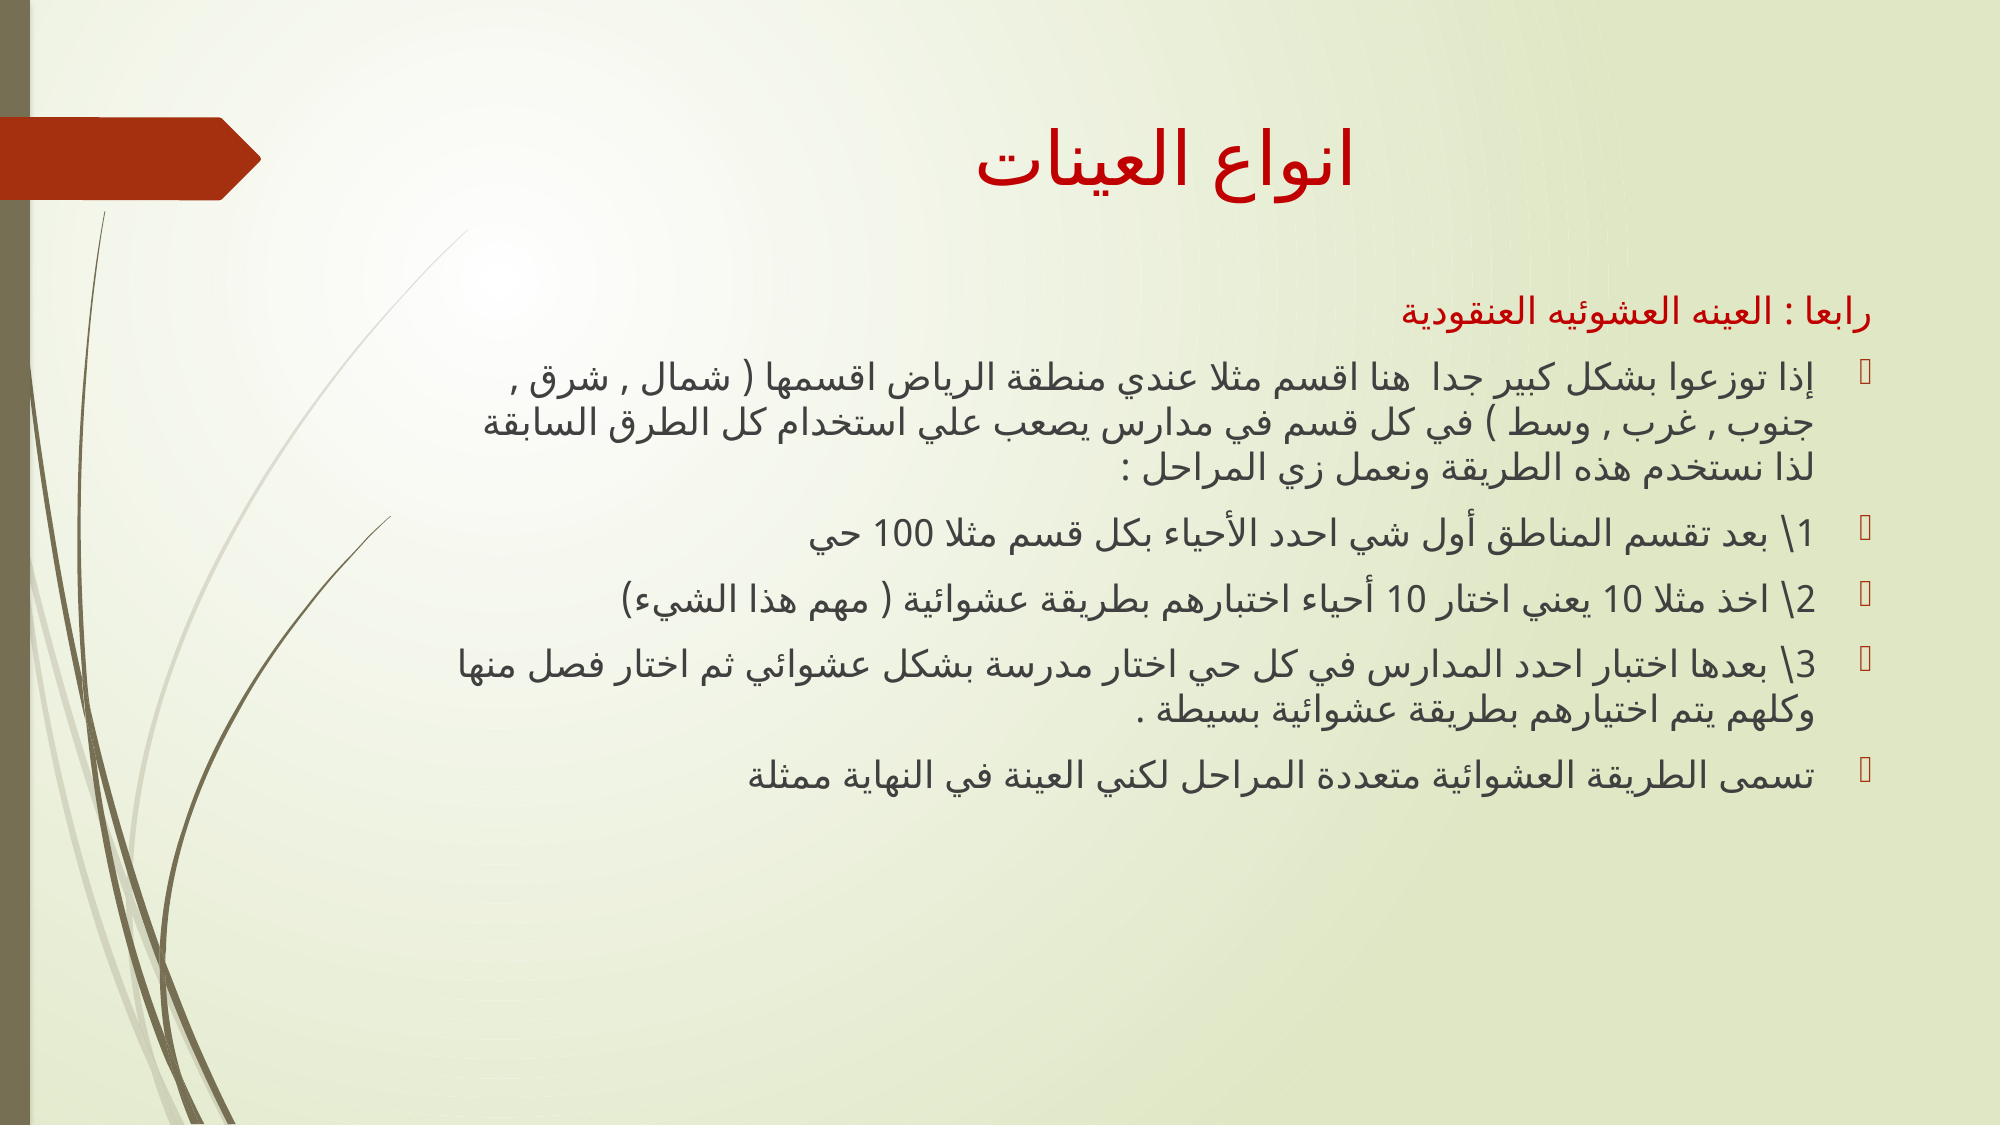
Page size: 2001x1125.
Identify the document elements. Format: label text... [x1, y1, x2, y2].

list رابعا : العينه العشوئيه العنقودية إذا توزعوا بشكل كبير جدا هنا اقسم مثلا عندي منطقة الرياض اقسمها ( شمال , شرق , جنوب , غرب , وسط ) في كل قسم في مدارس يصعب علي استخدام كل الطرق السابقة لذا نستخدم هذه الطريقة ونعمل زي المراحل : 1\ بعد تقسم المناطق أول شي احدد الأحياء بكل قسم مثلا 100 حي 2\ اخذ مثلا 10 يعني اختار 10 أحياء اختبارهم بطريقة عشوائية ( مهم هذا الشيء) 3\ بعدها اختبار احدد المدارس في كل حي اختار مدرسة بشكل عشوائي ثم اختار فصل منها وكلهم يتم اختيارهم بطريقة عشوائية بسيطة . تسمى الطريقة العشوائية متعددة المراحل لكني العينة في النهاية ممثلة [425, 279, 1888, 900]
title انواع العينات [425, 102, 1888, 279]
